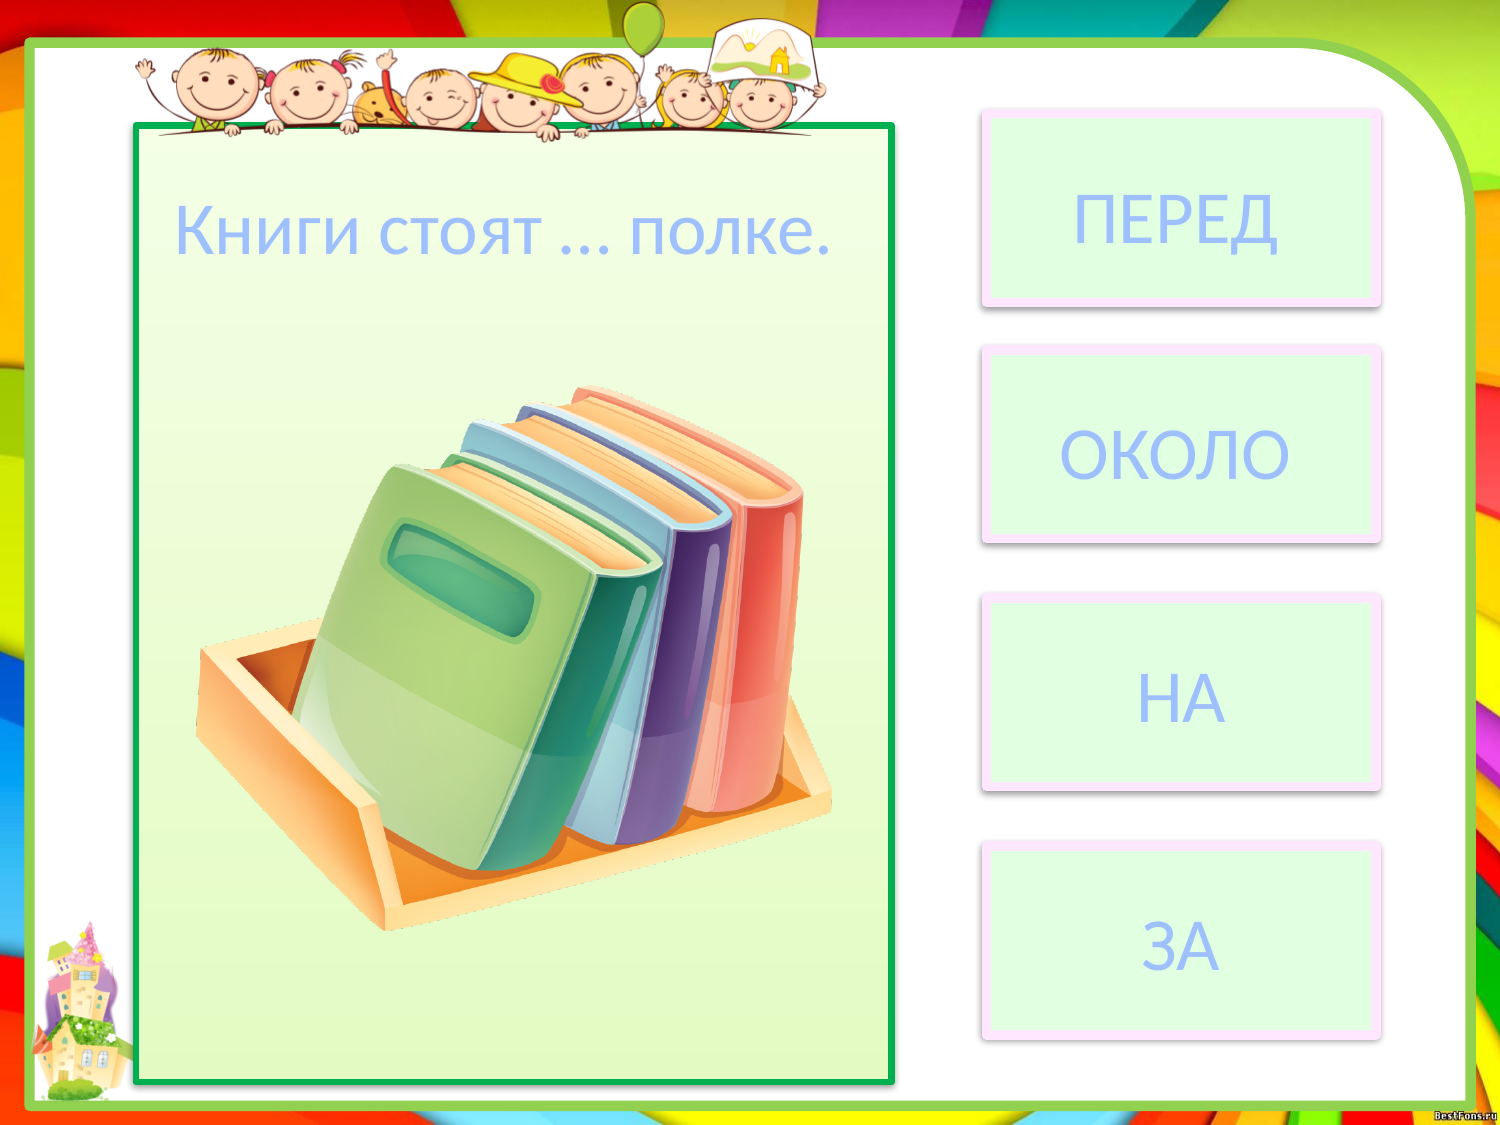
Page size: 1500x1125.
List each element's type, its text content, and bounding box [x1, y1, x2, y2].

text_box Книги стоят … полке. [159, 172, 869, 278]
text_box [135, 125, 892, 1083]
picture [0, 0, 1500, 1125]
picture [29, 916, 138, 1106]
picture [194, 385, 832, 931]
text_box [925, 572, 1437, 813]
text_box [925, 88, 1449, 1061]
